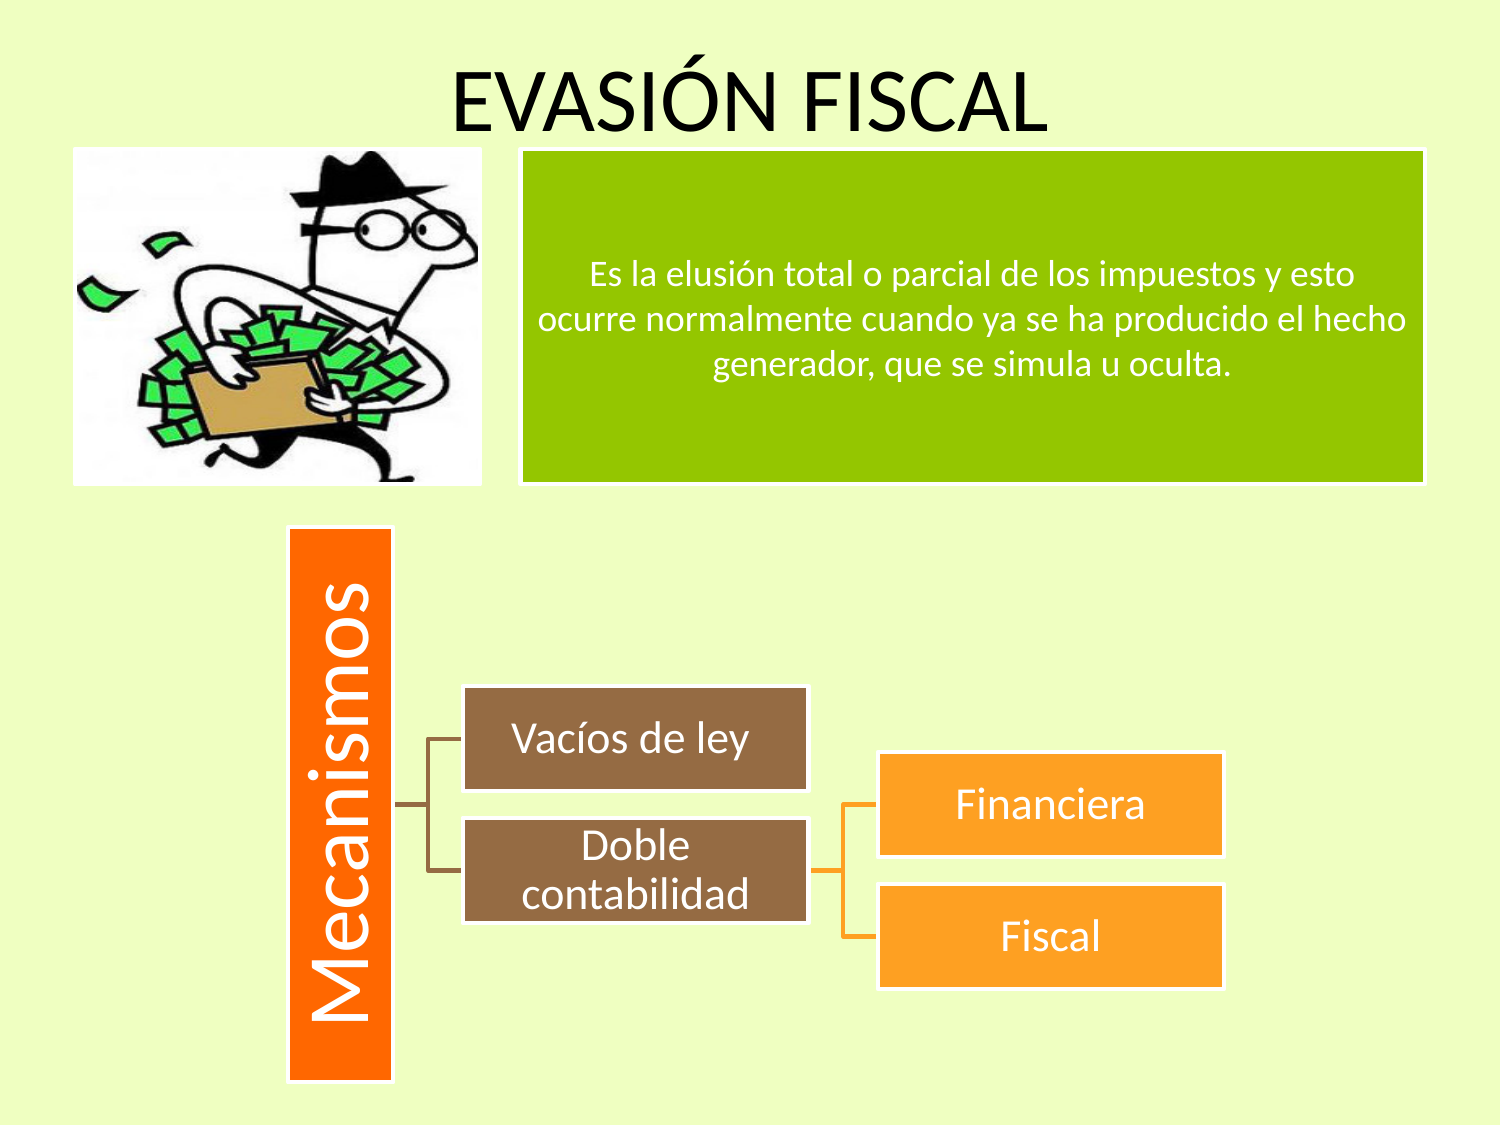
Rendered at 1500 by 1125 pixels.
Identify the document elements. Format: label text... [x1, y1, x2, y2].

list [74, 148, 1426, 485]
title EVASIÓN FISCAL [75, 19, 1425, 147]
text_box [147, 526, 1365, 1083]
